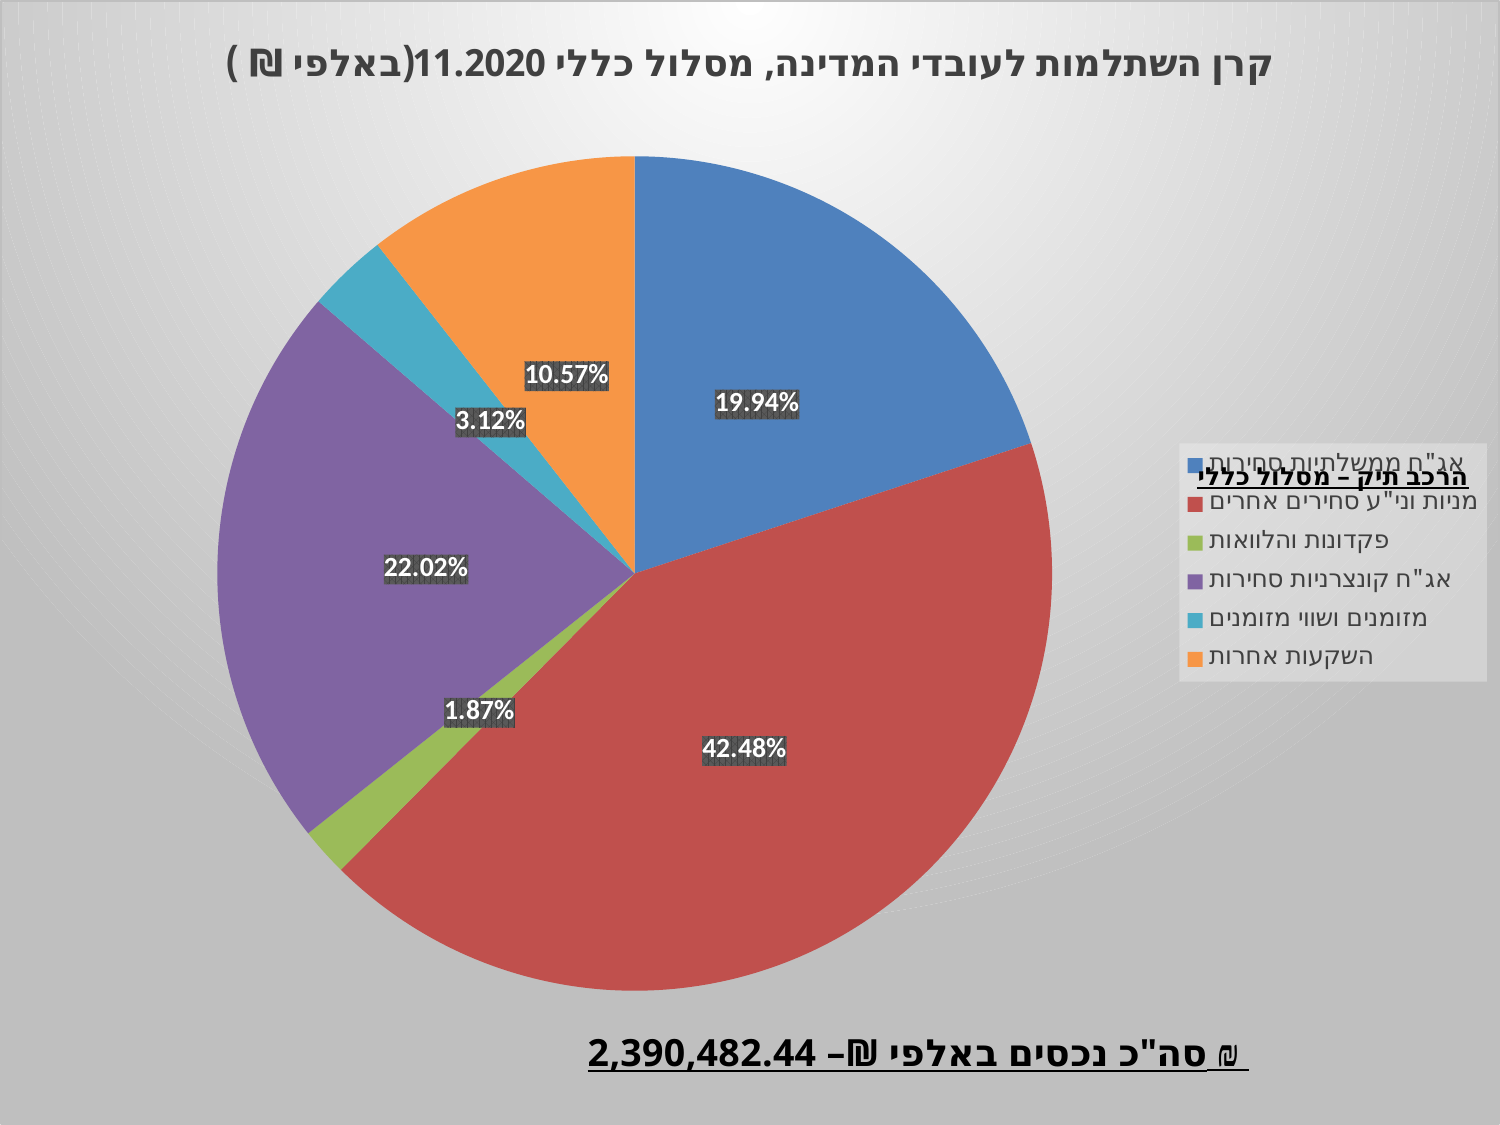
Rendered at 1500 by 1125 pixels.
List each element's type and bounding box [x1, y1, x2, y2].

chart [0, 0, 1500, 1125]
